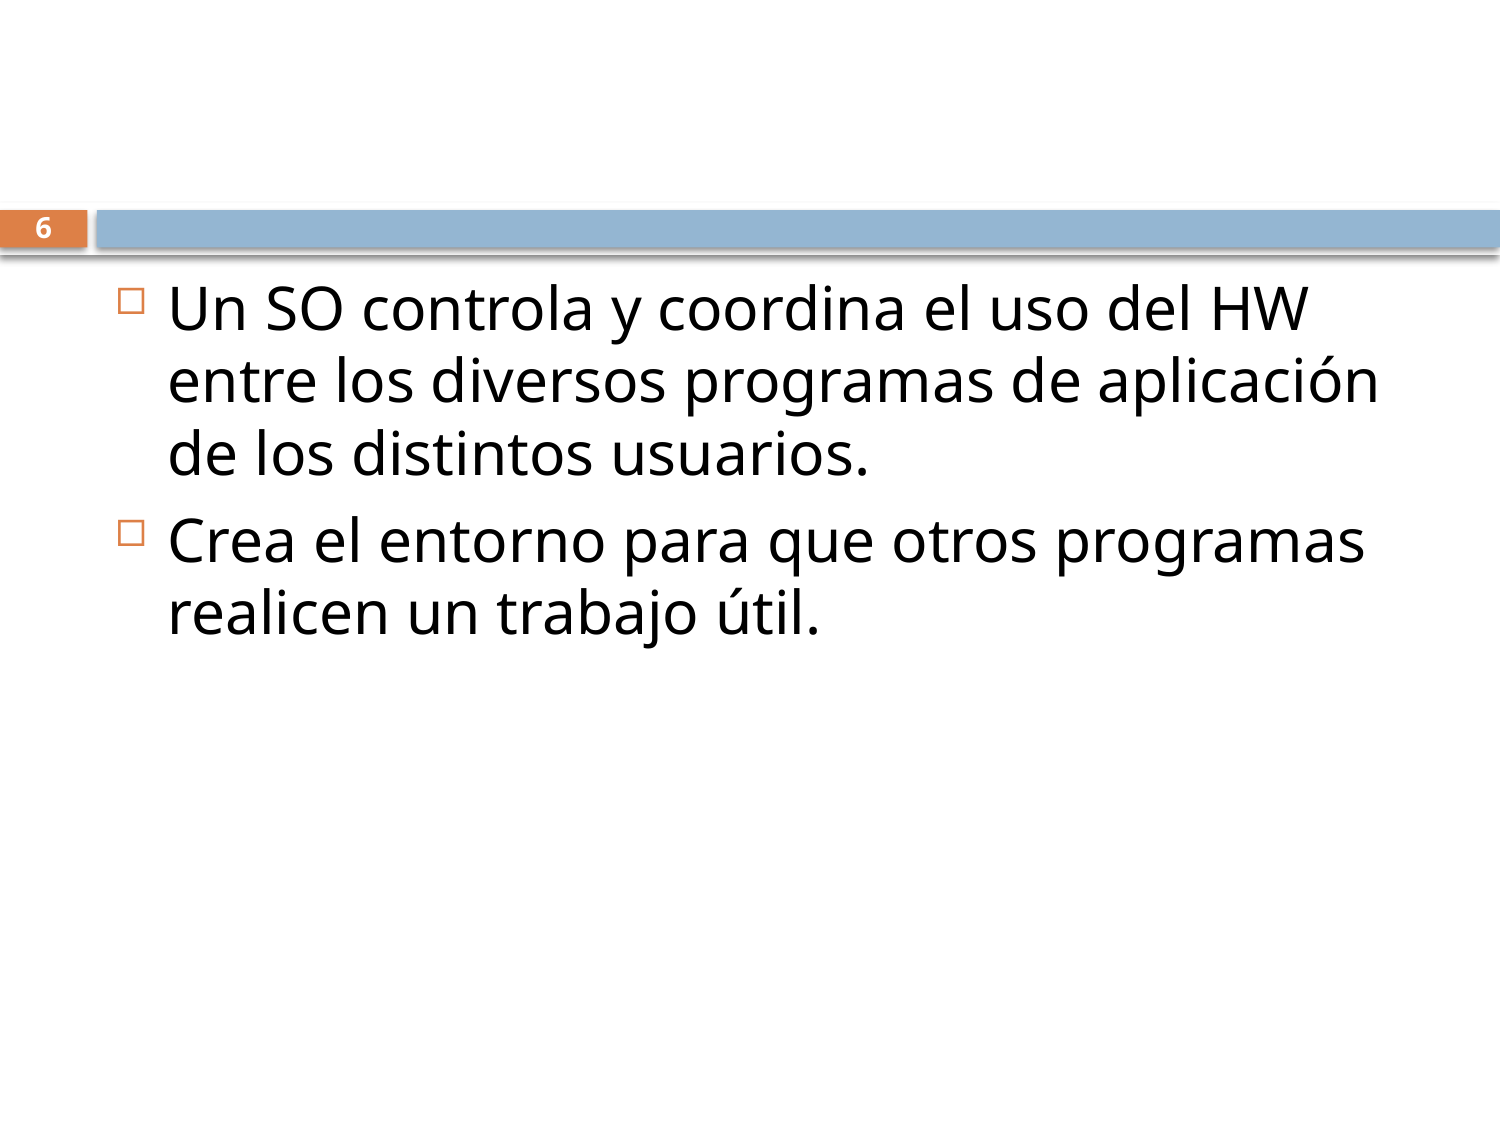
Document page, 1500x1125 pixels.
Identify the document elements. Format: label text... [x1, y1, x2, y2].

list Un SO controla y coordina el uso del HW entre los diversos programas de aplicación de los distintos usuarios. Crea el entorno para que otros programas realicen un trabajo útil. [100, 262, 1438, 1000]
slide_number 6 [0, 208, 88, 249]
